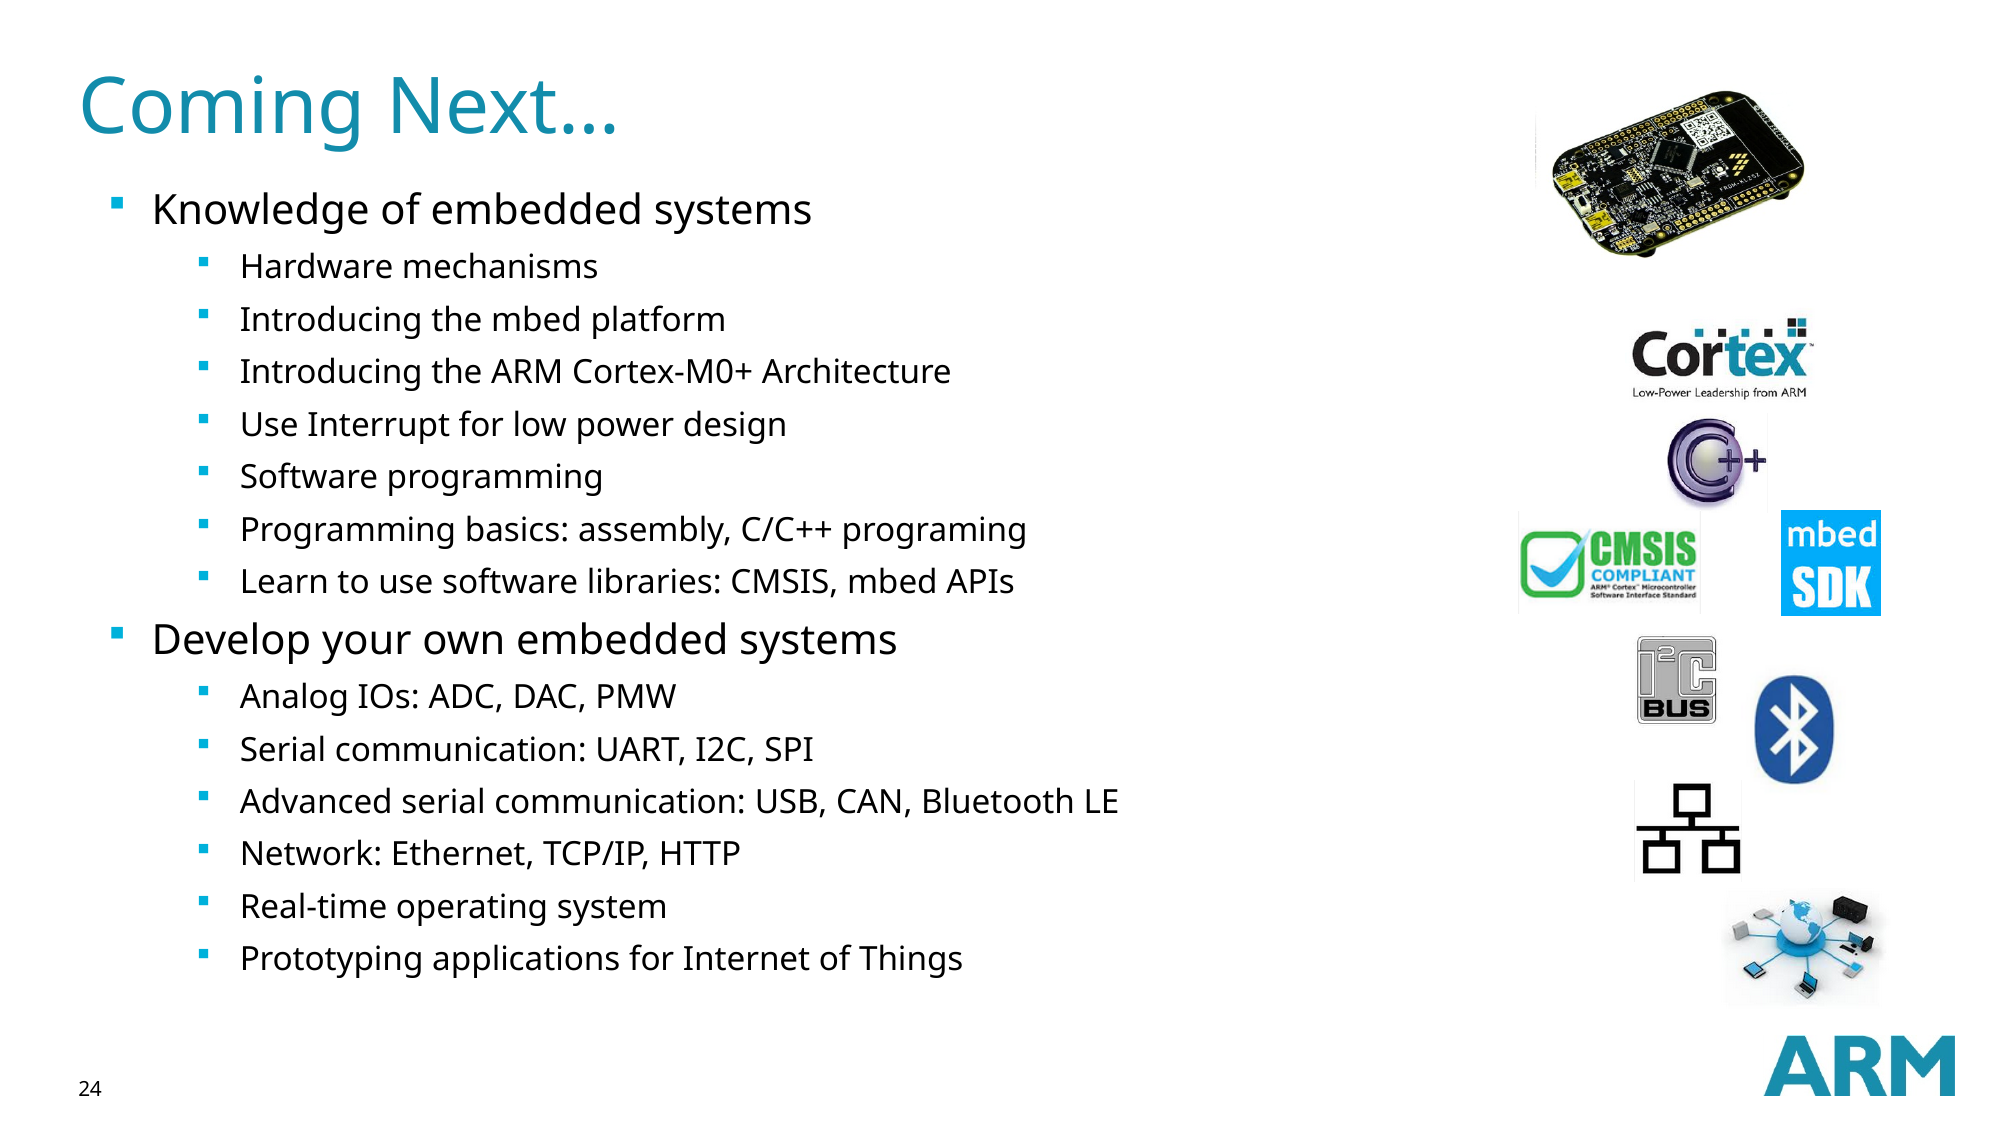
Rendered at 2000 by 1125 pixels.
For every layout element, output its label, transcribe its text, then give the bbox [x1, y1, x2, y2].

list Knowledge of embedded systems Hardware mechanisms Introducing the mbed platform Introducing the ARM Cortex-M0+ Architecture Use Interrupt for low power design Software programming Programming basics: assembly, C/C++ programing Learn to use software libraries: CMSIS, mbed APIs Develop your own embedded systems Analog IOs: ADC, DAC, PMW Serial communication: UART, I2C, SPI Advanced serial communication: USB, CAN, Bluetooth LE Network: Ethernet, TCP/IP, HTTP Real-time operating system Prototyping applications for Internet of Things [108, 183, 1428, 1047]
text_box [1518, 305, 1891, 1009]
title Coming Next… [78, 55, 1910, 150]
picture [1763, 1035, 1955, 1096]
picture [1534, 62, 1817, 274]
